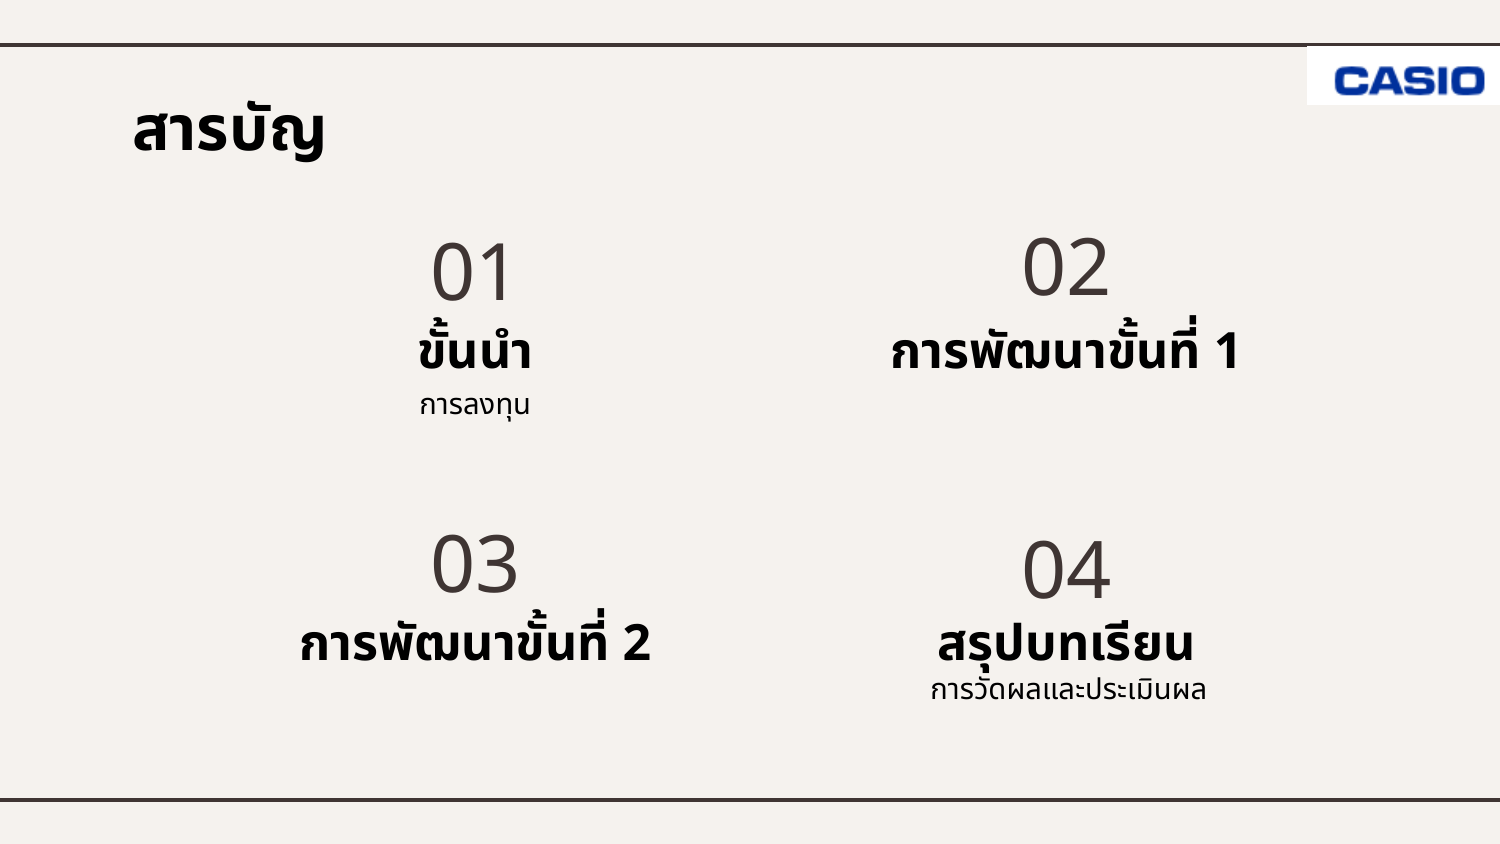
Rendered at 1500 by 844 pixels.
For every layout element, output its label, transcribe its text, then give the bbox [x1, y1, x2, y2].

title สารบัญ [116, 72, 705, 167]
subtitle สรุปบทเรียน [837, 610, 1296, 670]
title 01 [390, 213, 561, 324]
subtitle การพัฒนาขั้นที่ 1 [820, 318, 1313, 378]
subtitle การวัดผลและประเมินผล [855, 654, 1264, 757]
title 03 [390, 505, 561, 616]
picture [1307, 46, 1500, 105]
subtitle ขั้นนำ [271, 318, 680, 369]
title 02 [981, 209, 1152, 319]
title 04 [981, 512, 1152, 622]
subtitle การลงทุน [271, 369, 680, 472]
subtitle การพัฒนาขั้นที่ 2 [253, 610, 697, 670]
